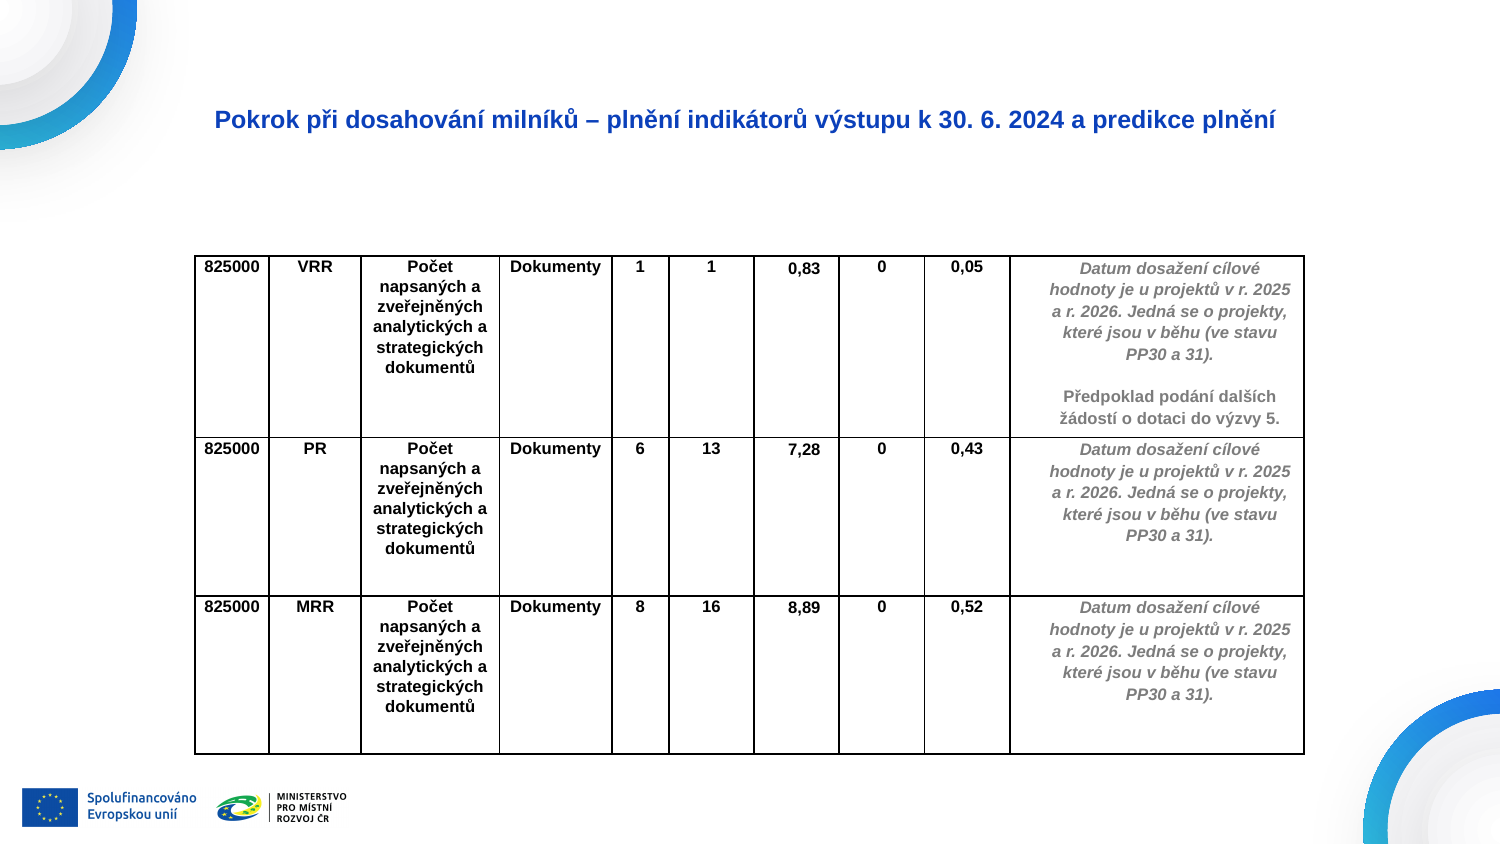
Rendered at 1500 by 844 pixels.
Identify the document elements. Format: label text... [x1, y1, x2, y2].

table_cell 0,52 [925, 597, 1009, 753]
table_cell 0 [840, 597, 924, 753]
table_cell 0,43 [925, 438, 1009, 595]
table_cell 825000 [196, 597, 268, 753]
table_cell Datum dosažení cílové hodnoty je u projektů v r. 2025 a r. 2026. Jedná se o projekty, které jsou v běhu (ve stavu PP30 a 31). [1011, 438, 1303, 595]
table_cell 8 [613, 597, 668, 753]
table_cell Počet napsaných a zveřejněných analytických a strategických dokumentů [362, 597, 499, 753]
table_header 0,05 [925, 257, 1009, 437]
table_cell 825000 [196, 438, 268, 595]
table_cell MRR [270, 597, 360, 753]
table_cell Datum dosažení cílové hodnoty je u projektů v r. 2025 a r. 2026. Jedná se o projekty, které jsou v běhu (ve stavu PP30 a 31). [1011, 597, 1303, 753]
table_header 0,83 [755, 257, 838, 437]
table_cell PR [270, 438, 360, 595]
table_cell 6 [613, 438, 668, 595]
table_cell 13 [670, 438, 753, 595]
table_header 0 [840, 257, 924, 437]
table_header Dokumenty [500, 257, 611, 437]
table_cell Dokumenty [500, 438, 611, 595]
table_cell 0 [840, 438, 924, 595]
table_header 1 [670, 257, 753, 437]
table_header VRR [270, 257, 360, 437]
title Pokrok při dosahování milníků – plnění indikátorů výstupu k 30. 6. 2024 a predikce plnění [116, 88, 1383, 150]
table_cell Dokumenty [500, 597, 611, 753]
table_cell 8,89 [755, 597, 838, 753]
table_header Datum dosažení cílové hodnoty je u projektů v r. 2025 a r. 2026. Jedná se o projekty, které jsou v běhu (ve stavu PP30 a 31). Předpoklad podání dalších žádostí o dotaci do výzvy 5. [1011, 257, 1303, 437]
table_header 825000 [196, 257, 268, 437]
table_header Počet napsaných a zveřejněných analytických a strategických dokumentů [362, 257, 499, 437]
table_cell Počet napsaných a zveřejněných analytických a strategických dokumentů [362, 438, 499, 595]
table_cell 16 [670, 597, 753, 753]
picture [21, 787, 349, 828]
table_cell 7,28 [755, 438, 838, 595]
table_header 1 [613, 257, 668, 437]
subtitle [172, 144, 1383, 699]
